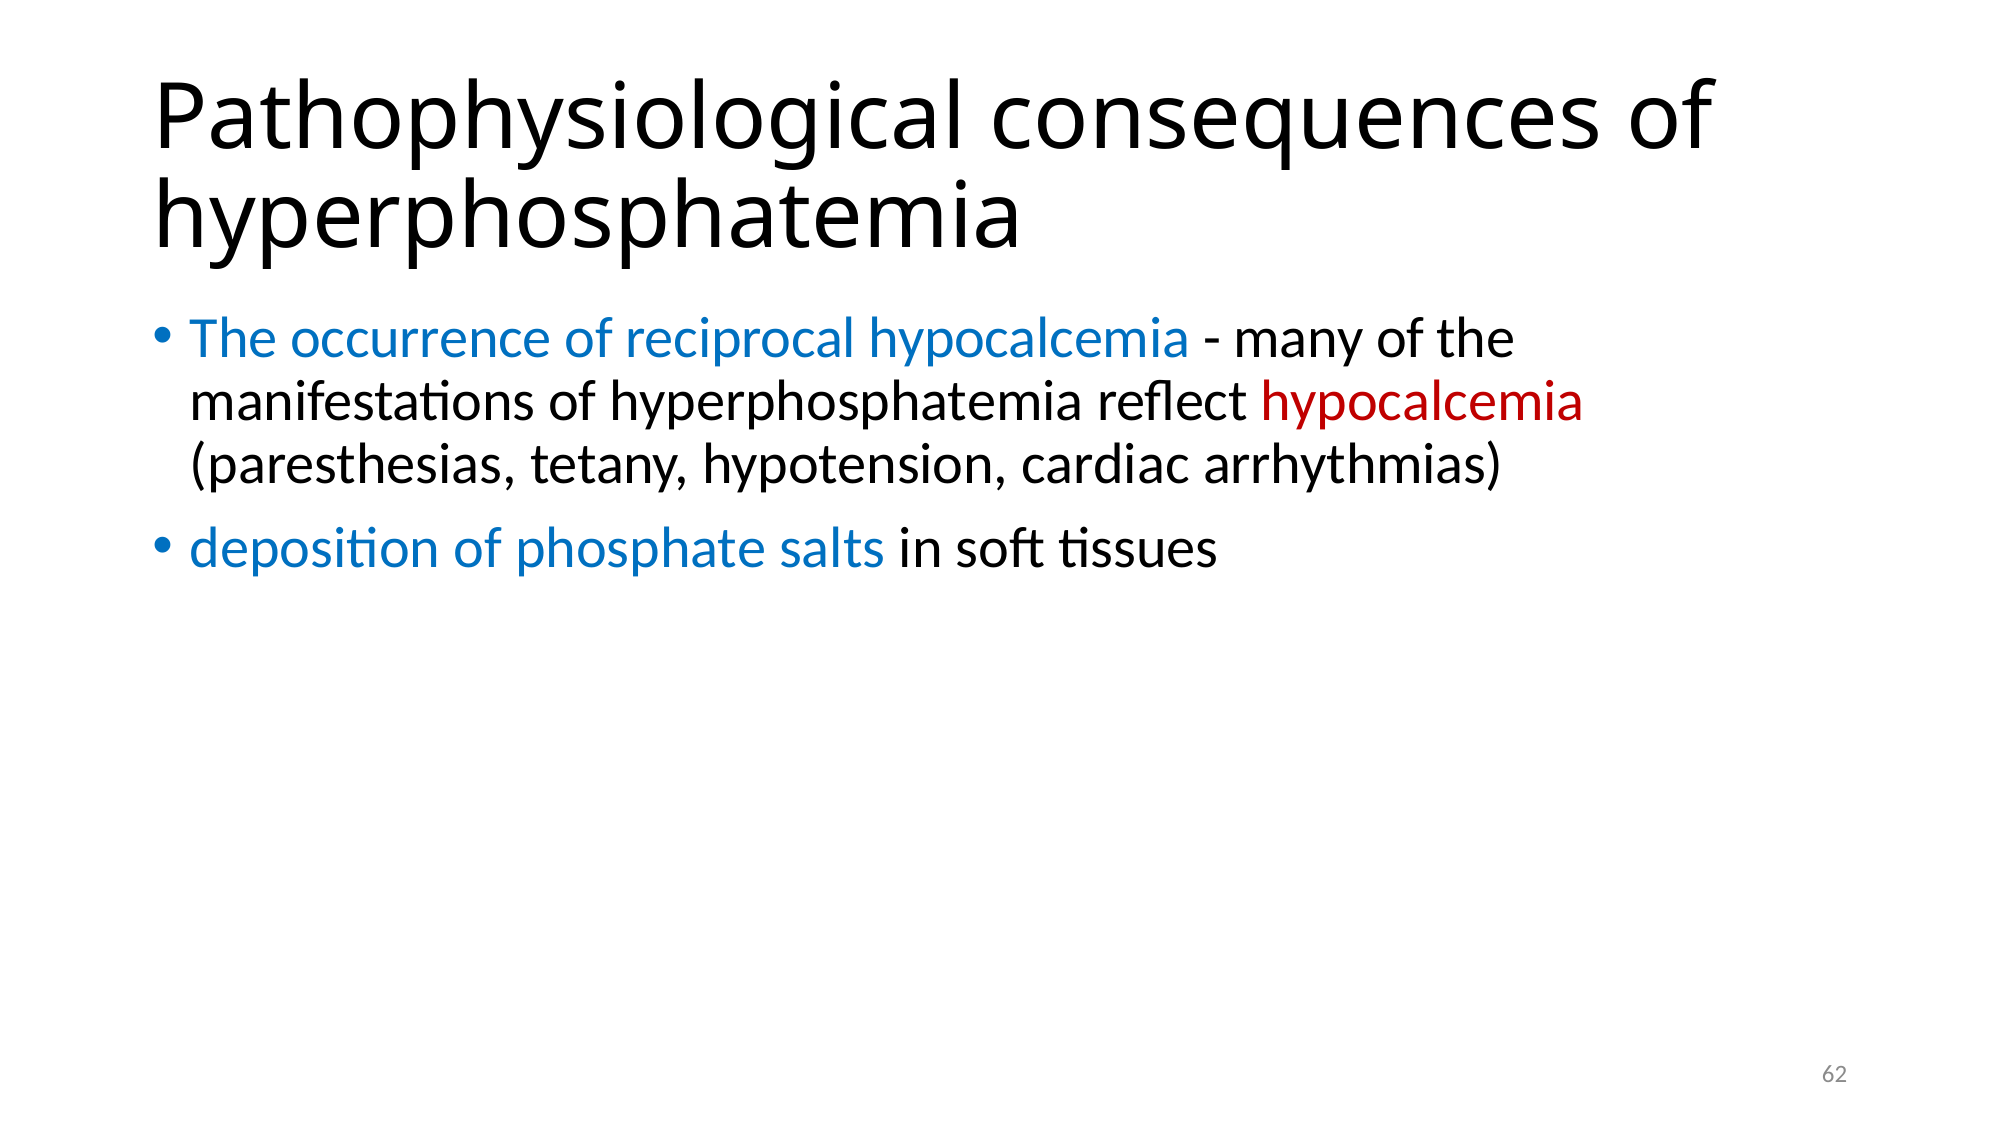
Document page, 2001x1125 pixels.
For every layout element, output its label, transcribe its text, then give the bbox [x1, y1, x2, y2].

list The occurrence of reciprocal hypocalcemia - many of the manifestations of hyperphosphatemia reflect hypocalcemia (paresthesias, tetany, hypotension, cardiac arrhythmias) deposition of phosphate salts in soft tissues [137, 299, 1863, 1014]
slide_number 62 [1412, 1042, 1863, 1103]
title Pathophysiological consequences of hyperphosphatemia [137, 59, 1863, 278]
